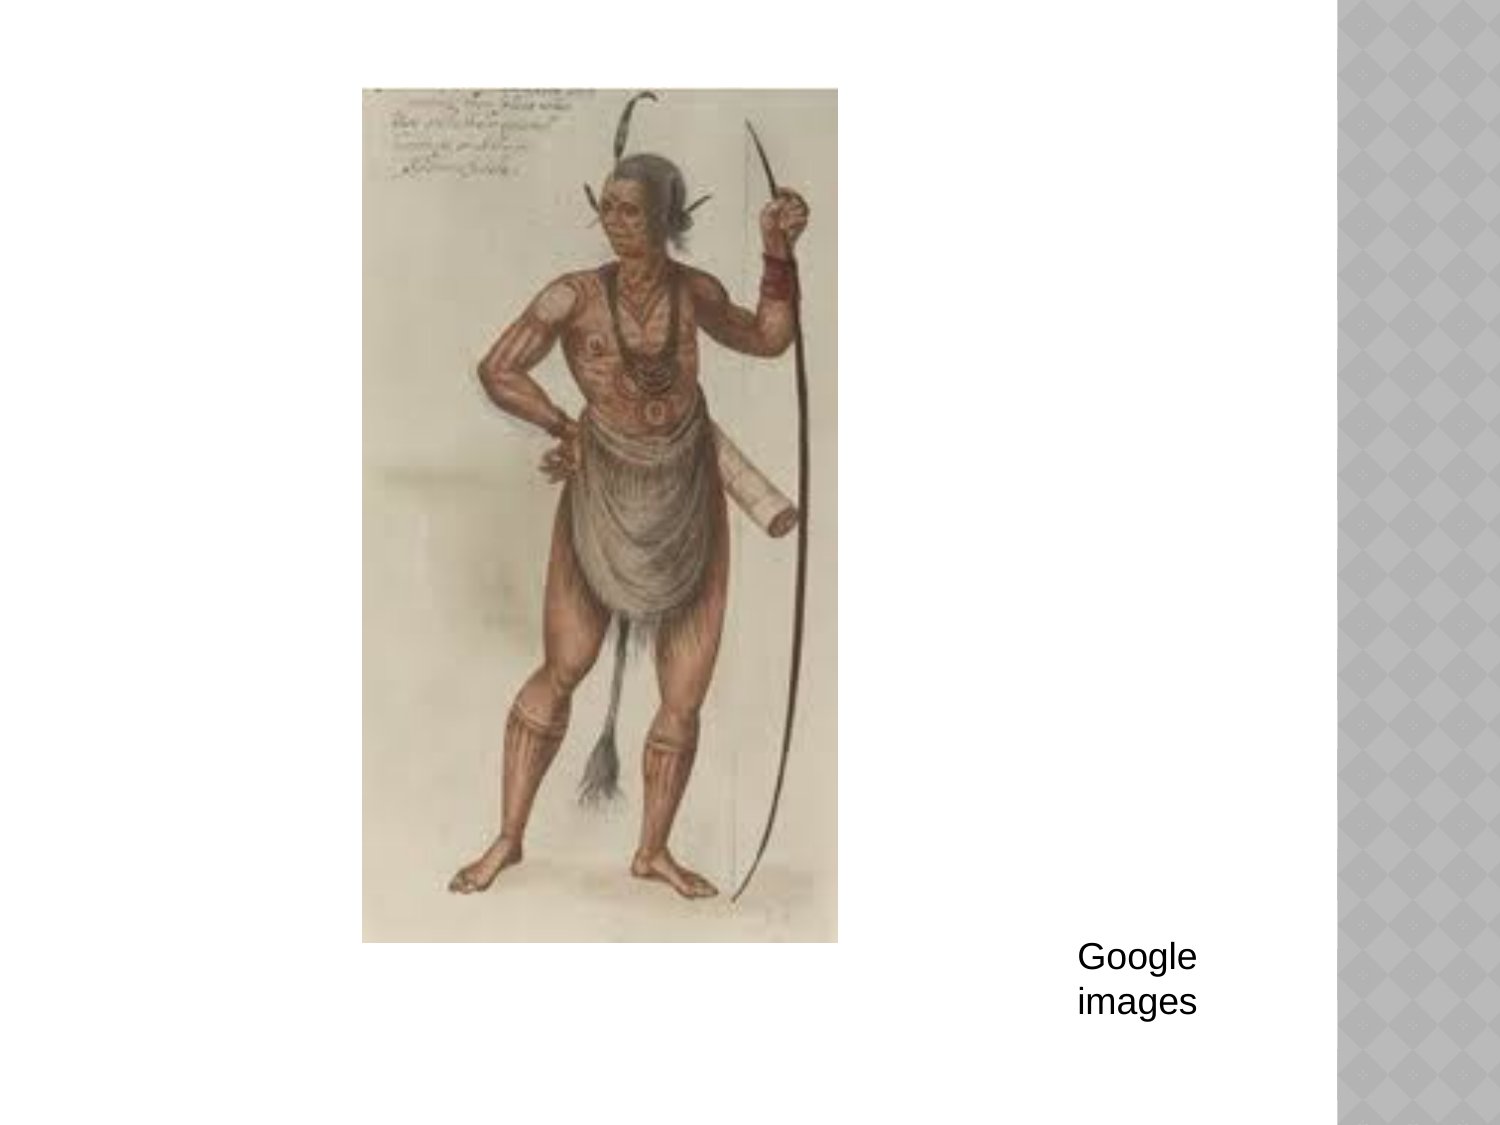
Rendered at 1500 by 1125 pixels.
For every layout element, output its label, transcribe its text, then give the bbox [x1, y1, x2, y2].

text_box Google images [1062, 924, 1325, 1030]
picture [362, 87, 838, 943]
